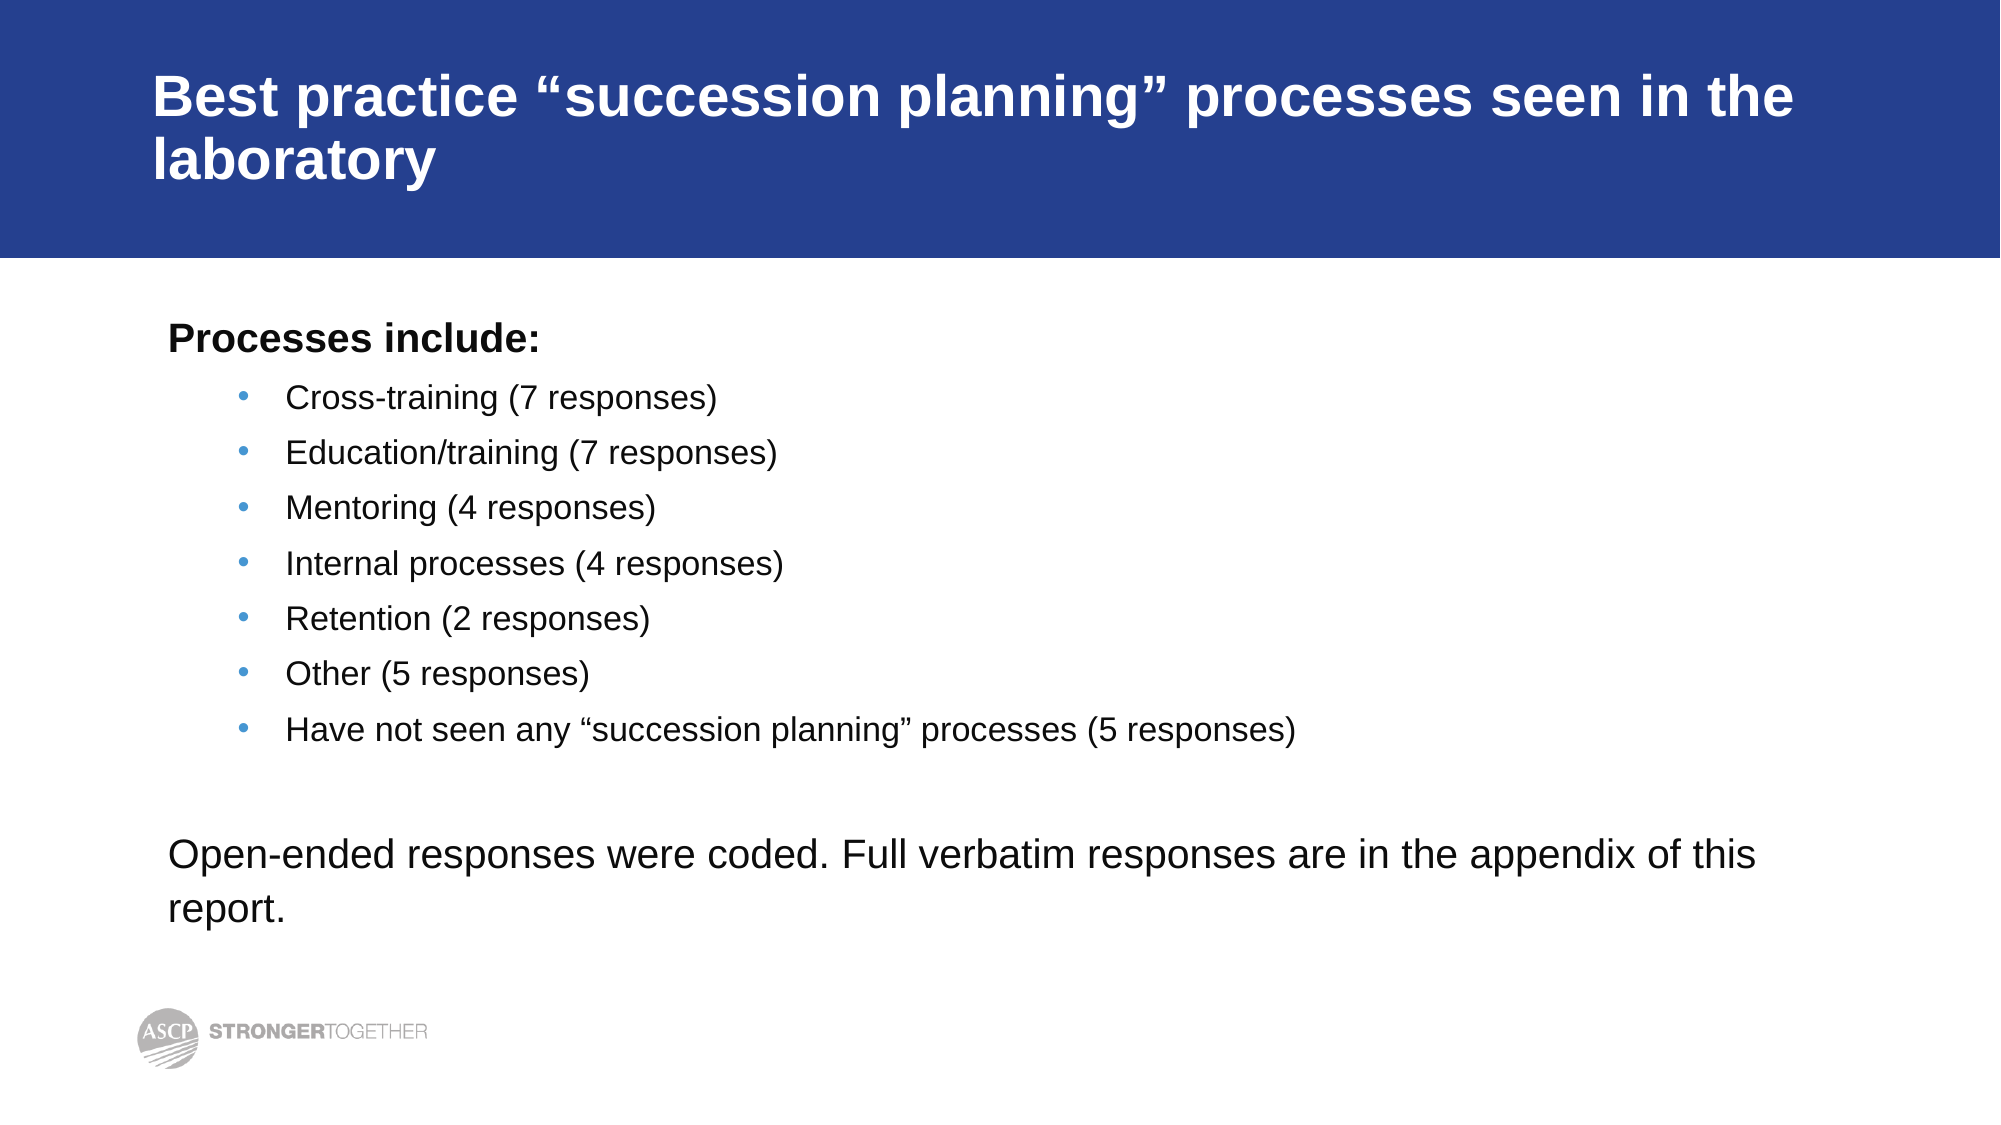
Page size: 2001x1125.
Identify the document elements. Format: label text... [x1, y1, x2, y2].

title Best practice “succession planning” processes seen in the laboratory [137, 27, 1863, 231]
picture [137, 1008, 427, 1069]
list Processes include: Cross-training (7 responses) Education/training (7 responses) Mentoring (4 responses) Internal processes (4 responses) Retention (2 responses) Other (5 responses) Have not seen any “succession planning” processes (5 responses) Open-ended responses were coded. Full verbatim responses are in the appendix of this report. [137, 299, 1863, 942]
